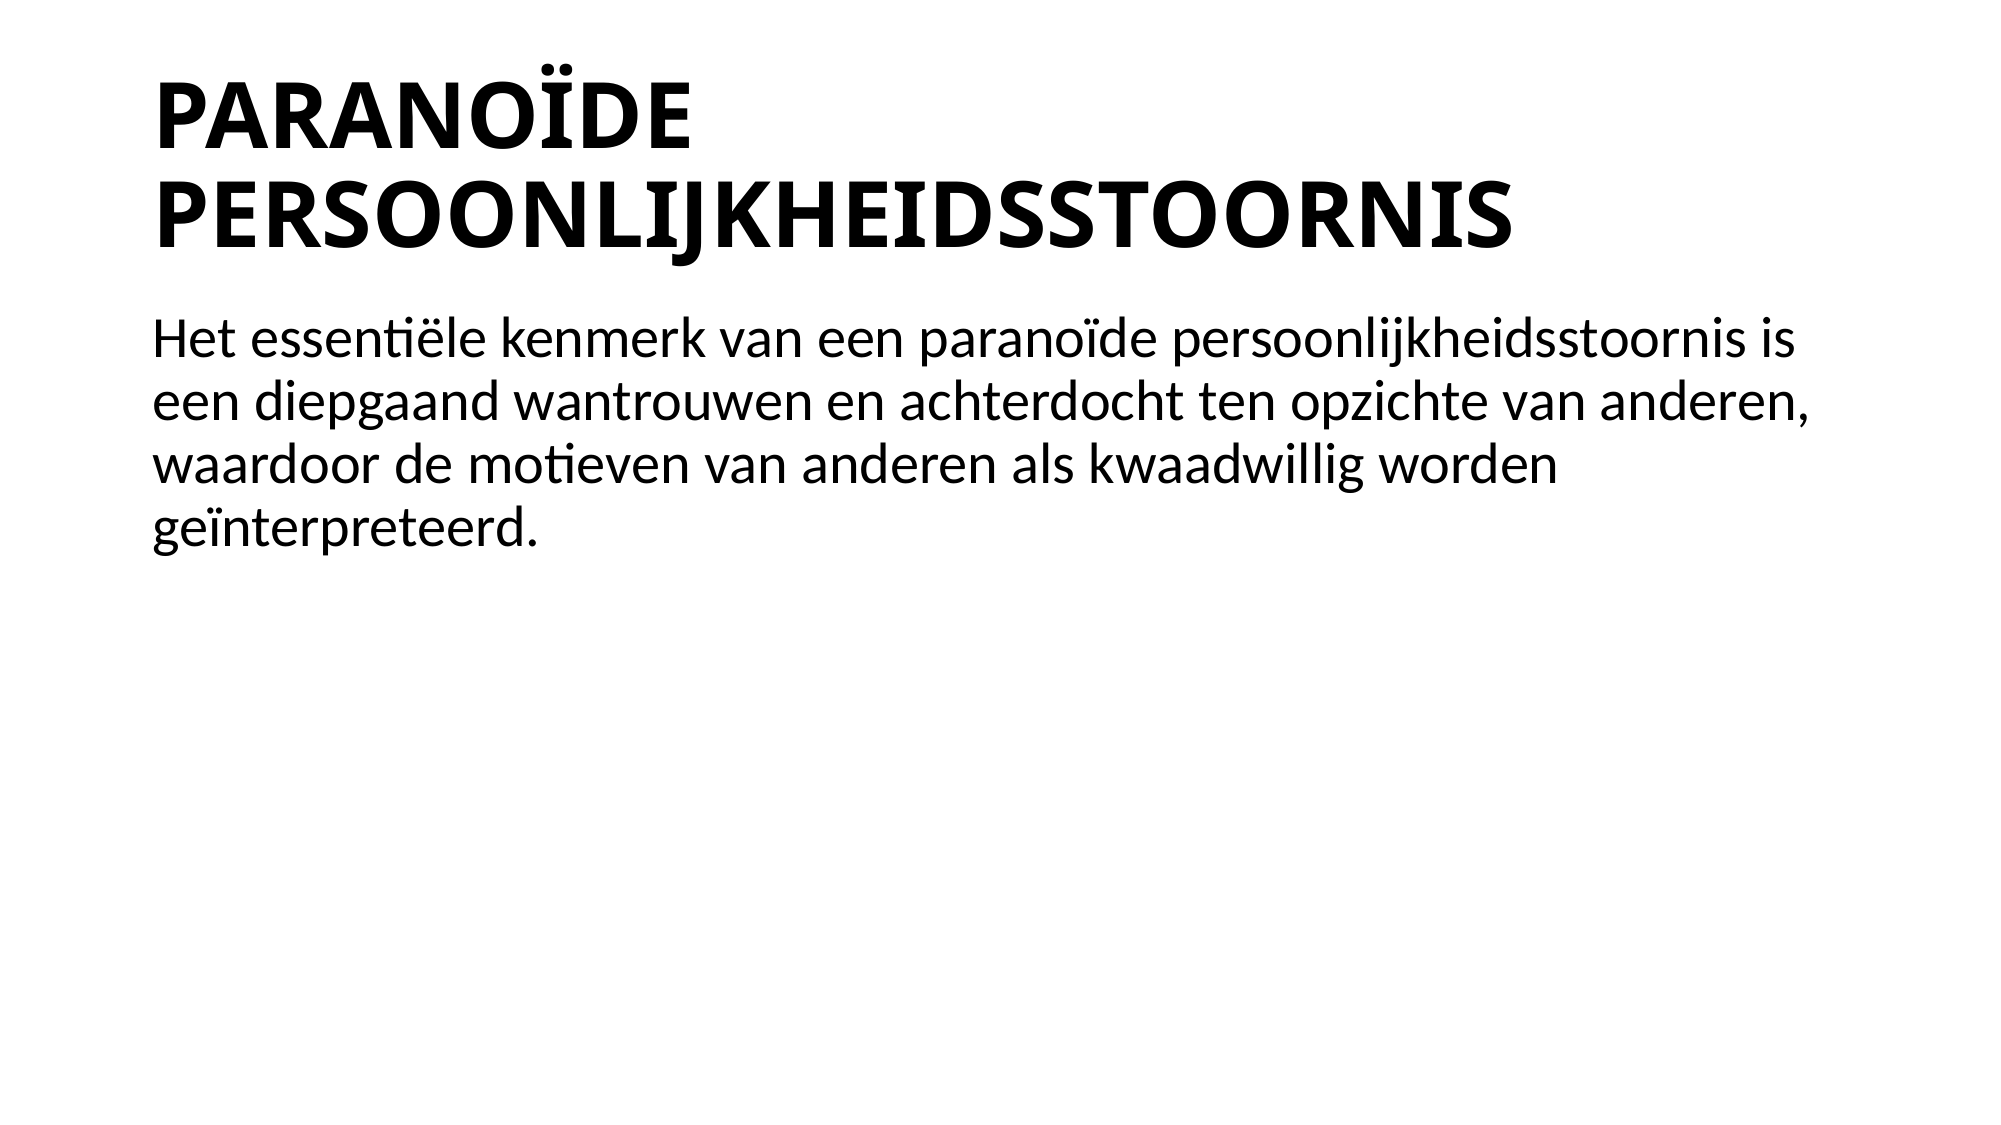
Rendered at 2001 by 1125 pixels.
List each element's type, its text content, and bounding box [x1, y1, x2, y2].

list Het essentiële kenmerk van een paranoïde persoonlijkheidsstoornis is een diepgaand wantrouwen en achterdocht ten opzichte van anderen, waardoor de motieven van anderen als kwaadwillig worden geïnterpreteerd. [137, 299, 1863, 1014]
title Paranoïde persoonlijkheidsstoornis [137, 59, 1863, 278]
